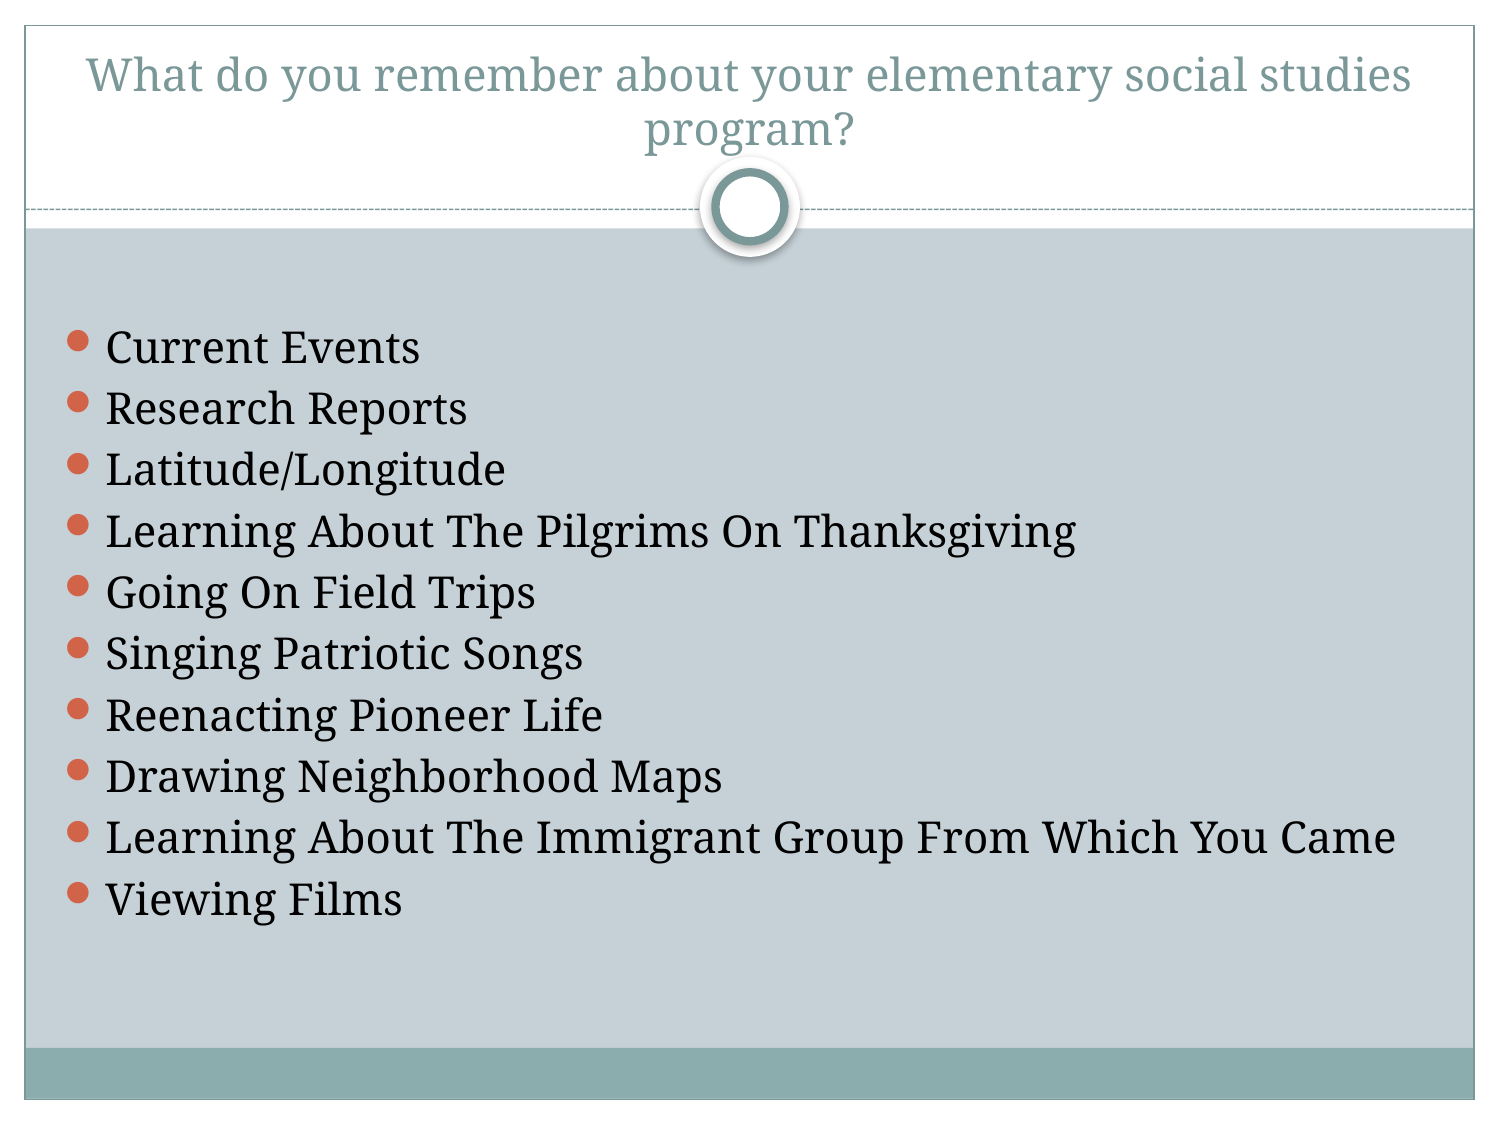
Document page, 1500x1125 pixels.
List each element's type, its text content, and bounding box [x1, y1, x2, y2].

list Current Events Research Reports Latitude/Longitude Learning About The Pilgrims On Thanksgiving Going On Field Trips Singing Patriotic Songs Reenacting Pioneer Life Drawing Neighborhood Maps Learning About The Immigrant Group From Which You Came Viewing Films [49, 250, 1445, 1001]
title What do you remember about your elementary social studies program? [49, 37, 1450, 162]
